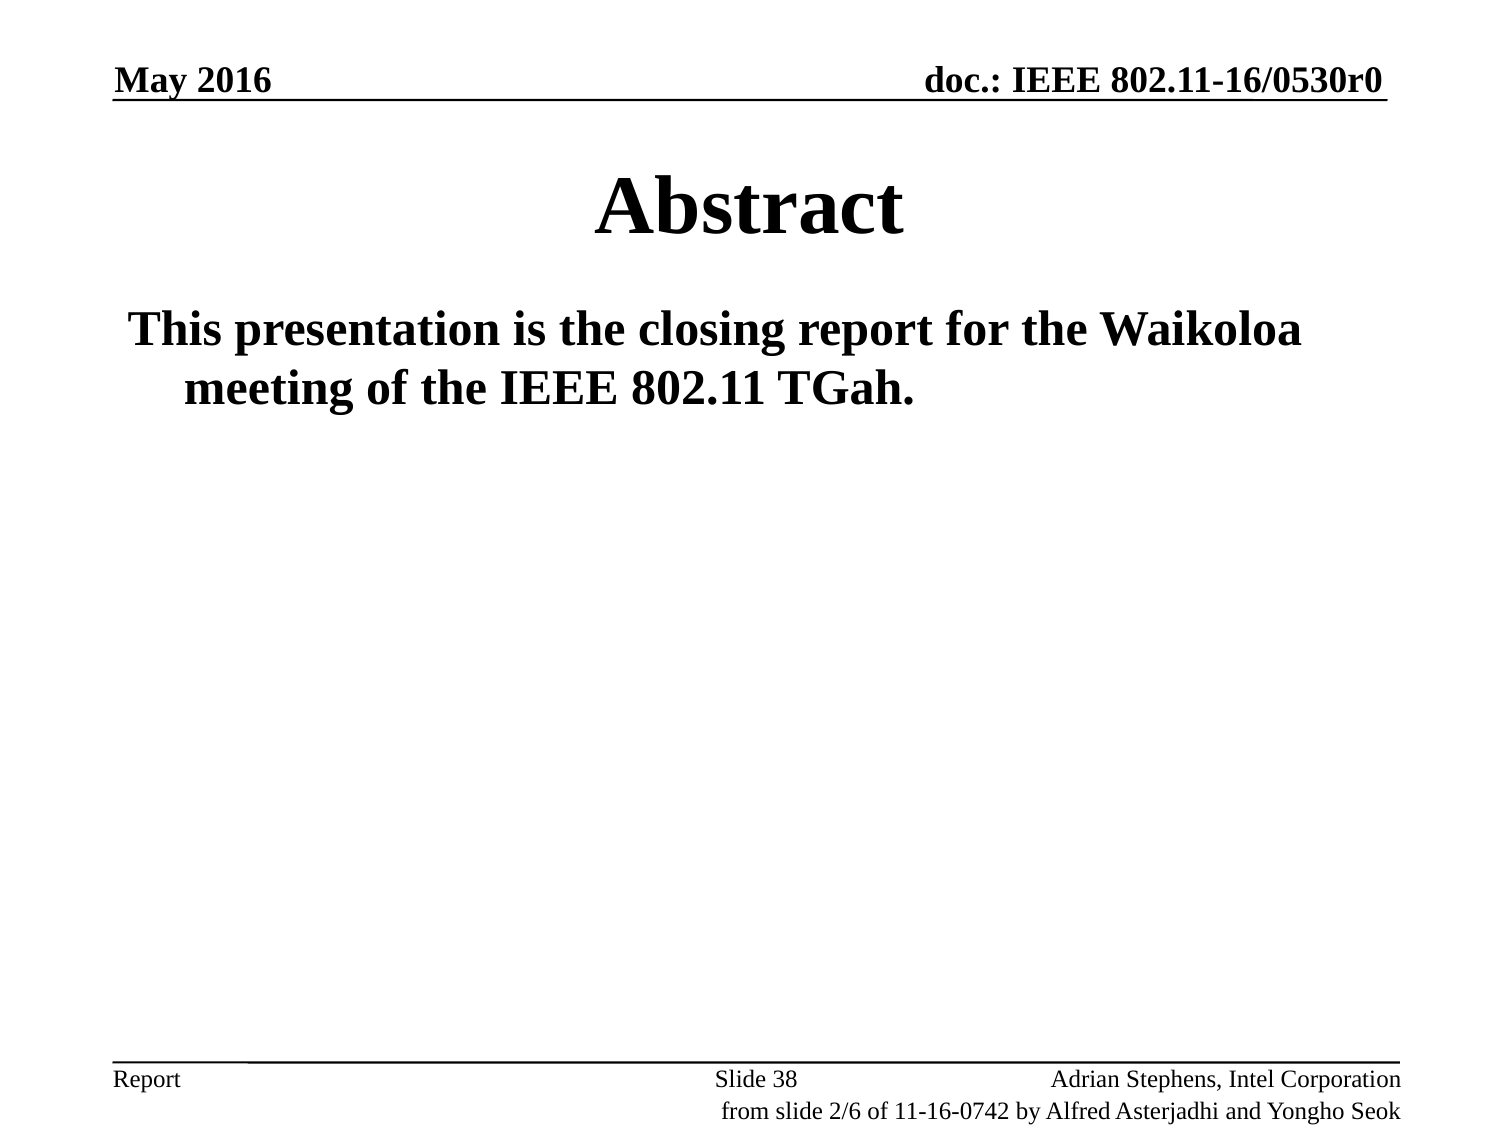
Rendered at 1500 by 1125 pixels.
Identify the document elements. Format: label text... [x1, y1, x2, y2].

text_box from slide 2/6 of 11-16-0742 by Alfred Asterjadhi and Yongho Seok [343, 1087, 1417, 1125]
footer Adrian Stephens, Intel Corporation [1041, 1061, 1402, 1087]
slide_number Slide 38 [711, 1061, 801, 1087]
list This presentation is the closing report for the Waikoloa meeting of the IEEE 802.11 TGah. [112, 287, 1425, 963]
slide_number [114, 54, 374, 101]
title Abstract [112, 112, 1388, 287]
